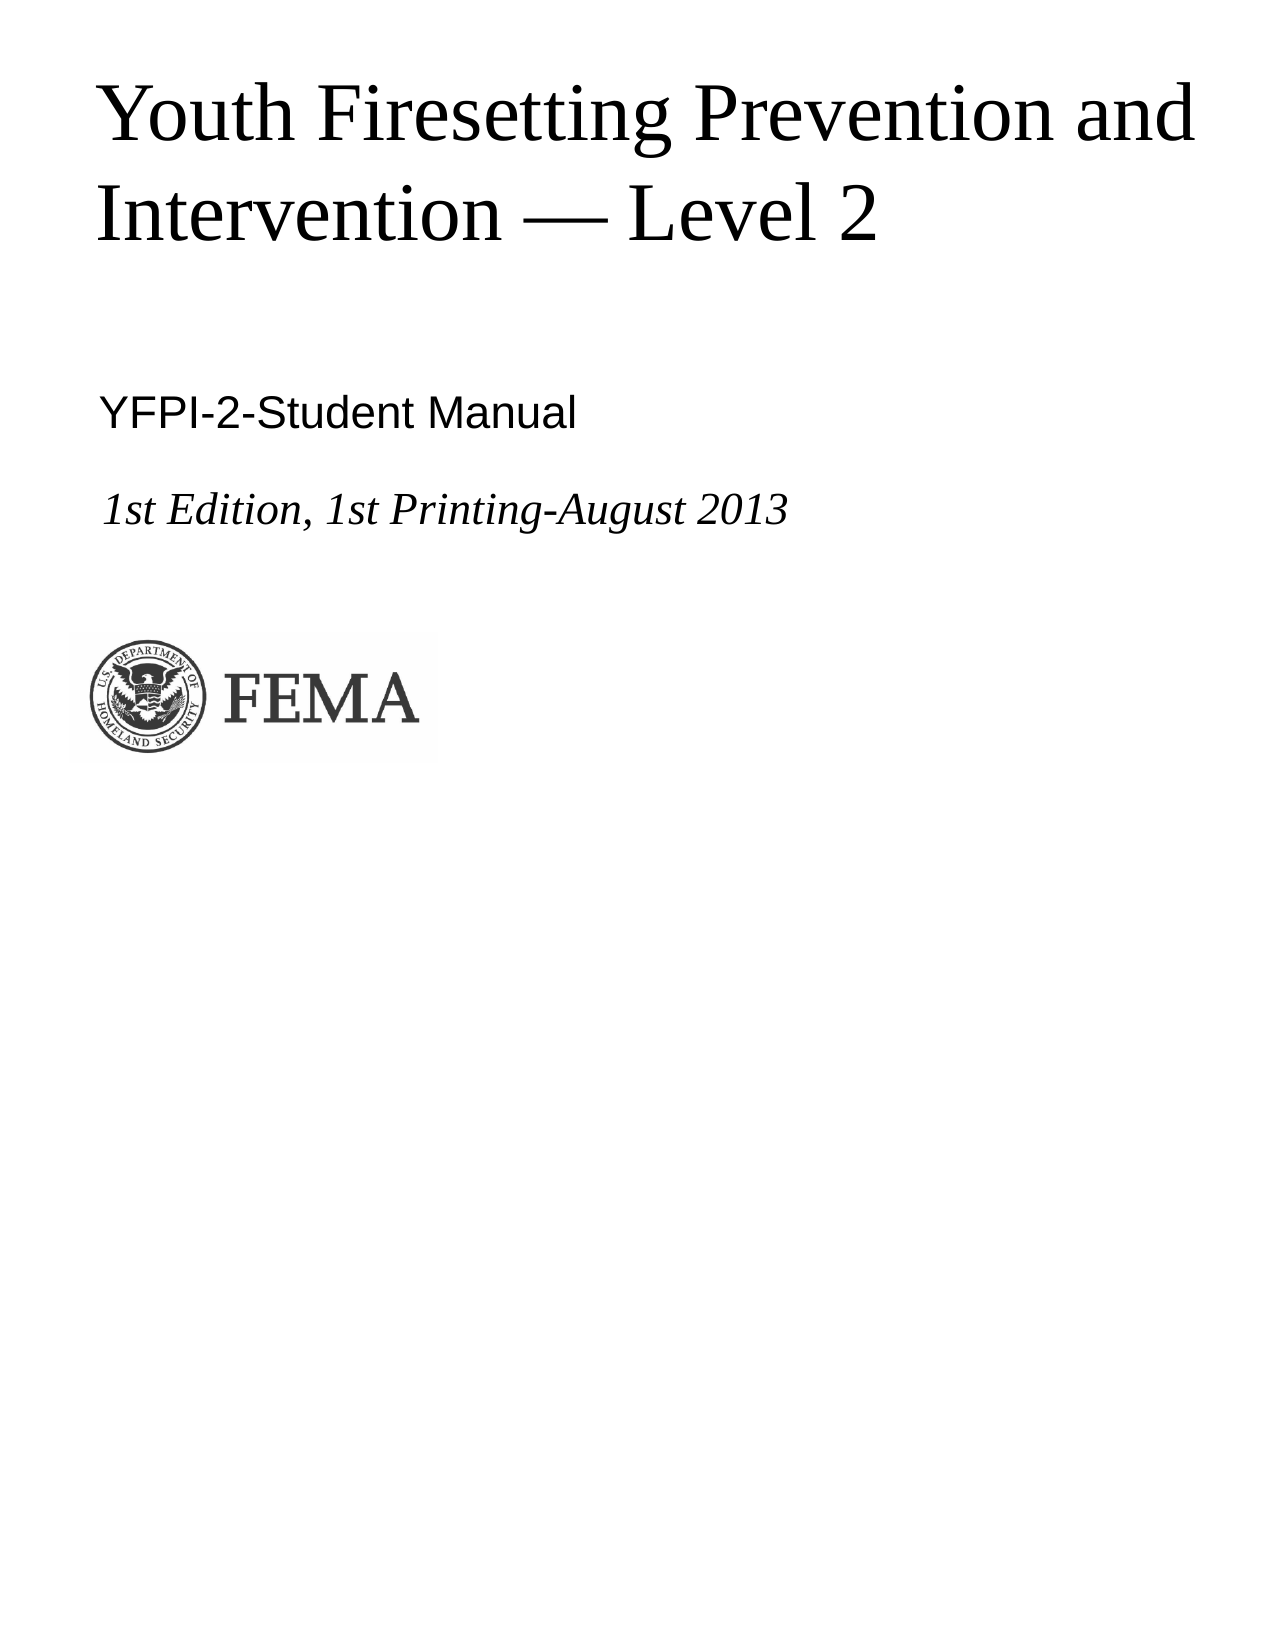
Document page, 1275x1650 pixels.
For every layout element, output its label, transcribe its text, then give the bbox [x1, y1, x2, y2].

picture [69, 632, 439, 763]
text_box YFPI-2-Student Manual [81, 374, 595, 447]
text_box Youth Firesetting Prevention and Intervention — Level 2 [79, 48, 1275, 266]
text_box 1st Edition, 1st Printing-August 2013 [85, 470, 807, 543]
